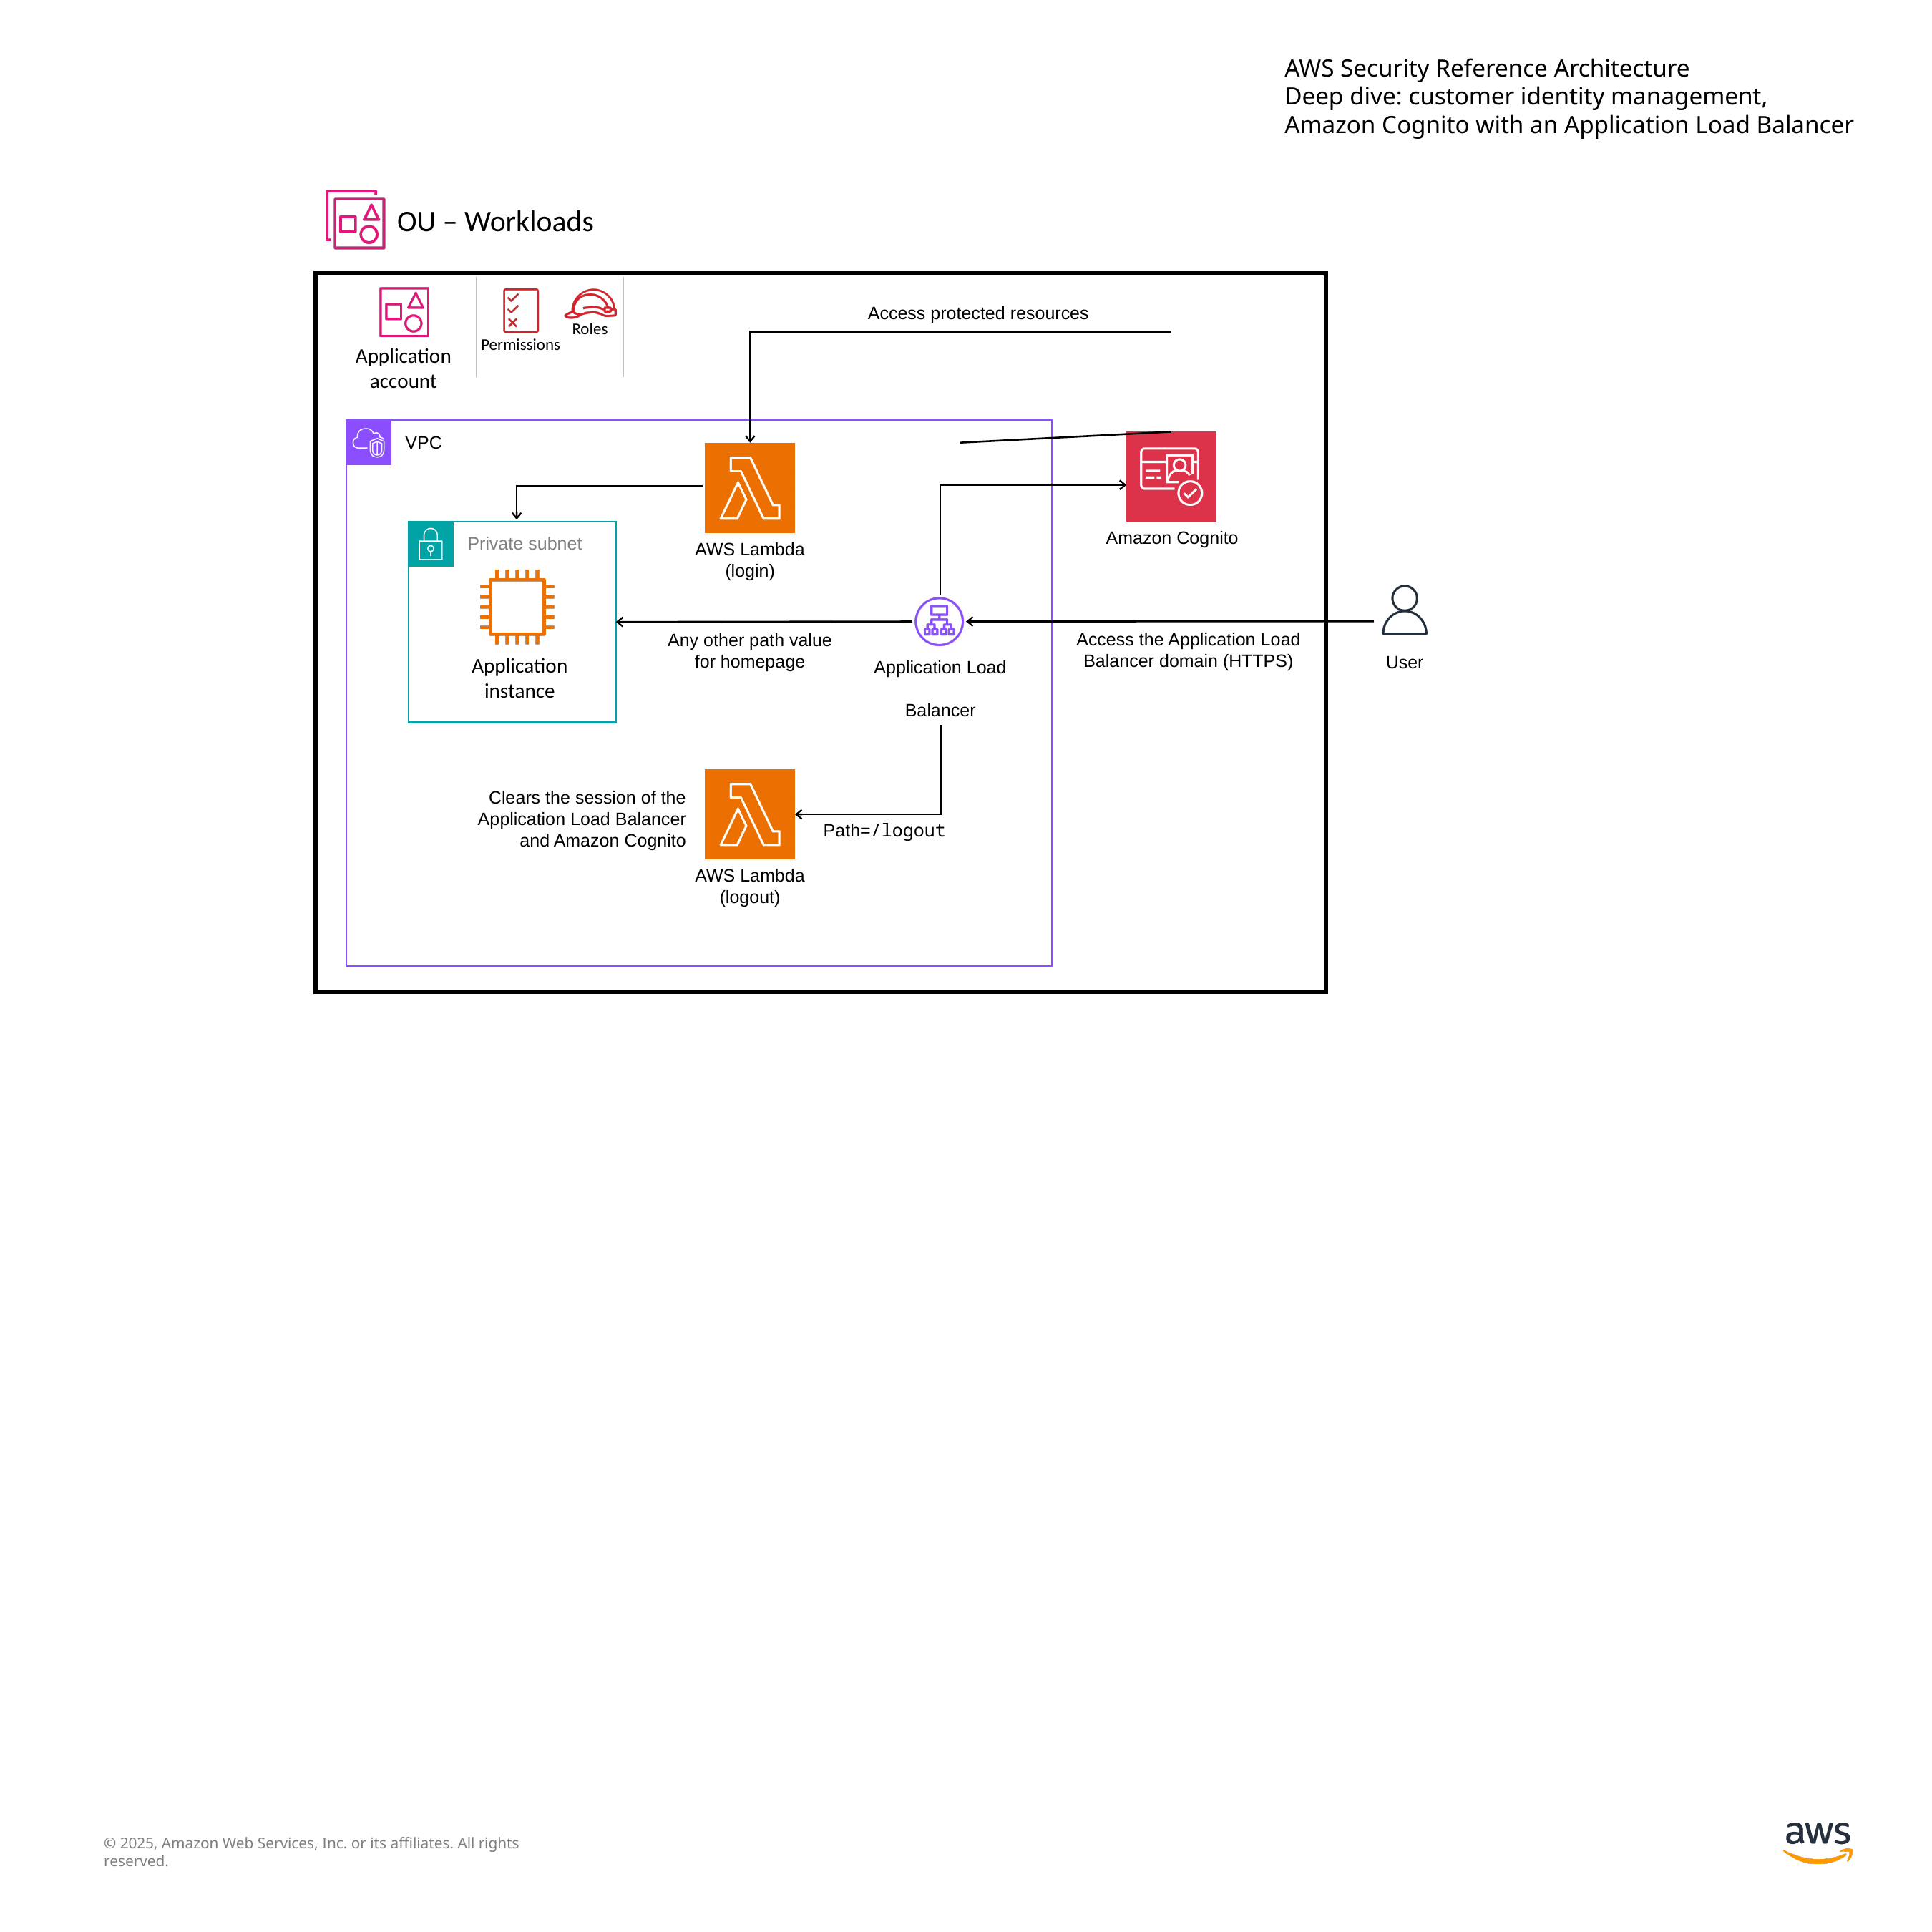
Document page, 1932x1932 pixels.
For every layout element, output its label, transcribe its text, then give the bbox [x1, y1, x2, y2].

text_box User [1342, 645, 1468, 678]
text_box AWS Security Reference Architecture Deep dive: customer identity management, Amazon Cognito with an Application Load Balancer [1274, 47, 1866, 144]
text_box Any other path value for homepage [655, 623, 845, 678]
text_box [315, 273, 1327, 993]
picture [346, 420, 391, 465]
picture [912, 594, 966, 648]
text_box AWS Lambda (logout) [674, 859, 826, 913]
picture [1377, 582, 1432, 637]
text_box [794, 704, 941, 815]
text_box Clears the session of the Application Load Balancer and Amazon Cognito [456, 781, 697, 857]
picture [323, 187, 388, 252]
text_box OU – Workloads [388, 196, 664, 243]
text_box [552, 276, 623, 343]
text_box [745, 331, 1171, 443]
text_box Access the Application Load Balancer domain (HTTPS) [1043, 623, 1335, 676]
text_box Path=/logout [795, 814, 975, 846]
text_box AWS Lambda (login) [674, 532, 826, 586]
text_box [409, 522, 616, 723]
text_box Amazon Cognito [1038, 521, 1307, 554]
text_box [484, 287, 587, 360]
picture [705, 769, 795, 859]
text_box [624, 276, 628, 343]
text_box [511, 485, 703, 520]
picture [477, 566, 558, 648]
picture [1126, 431, 1216, 522]
text_box Access protected resources [833, 296, 1124, 328]
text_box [323, 285, 484, 399]
picture [1783, 1823, 1853, 1864]
text_box [940, 479, 1126, 594]
text_box Application Load Balancer [863, 650, 1018, 726]
picture [705, 443, 795, 533]
